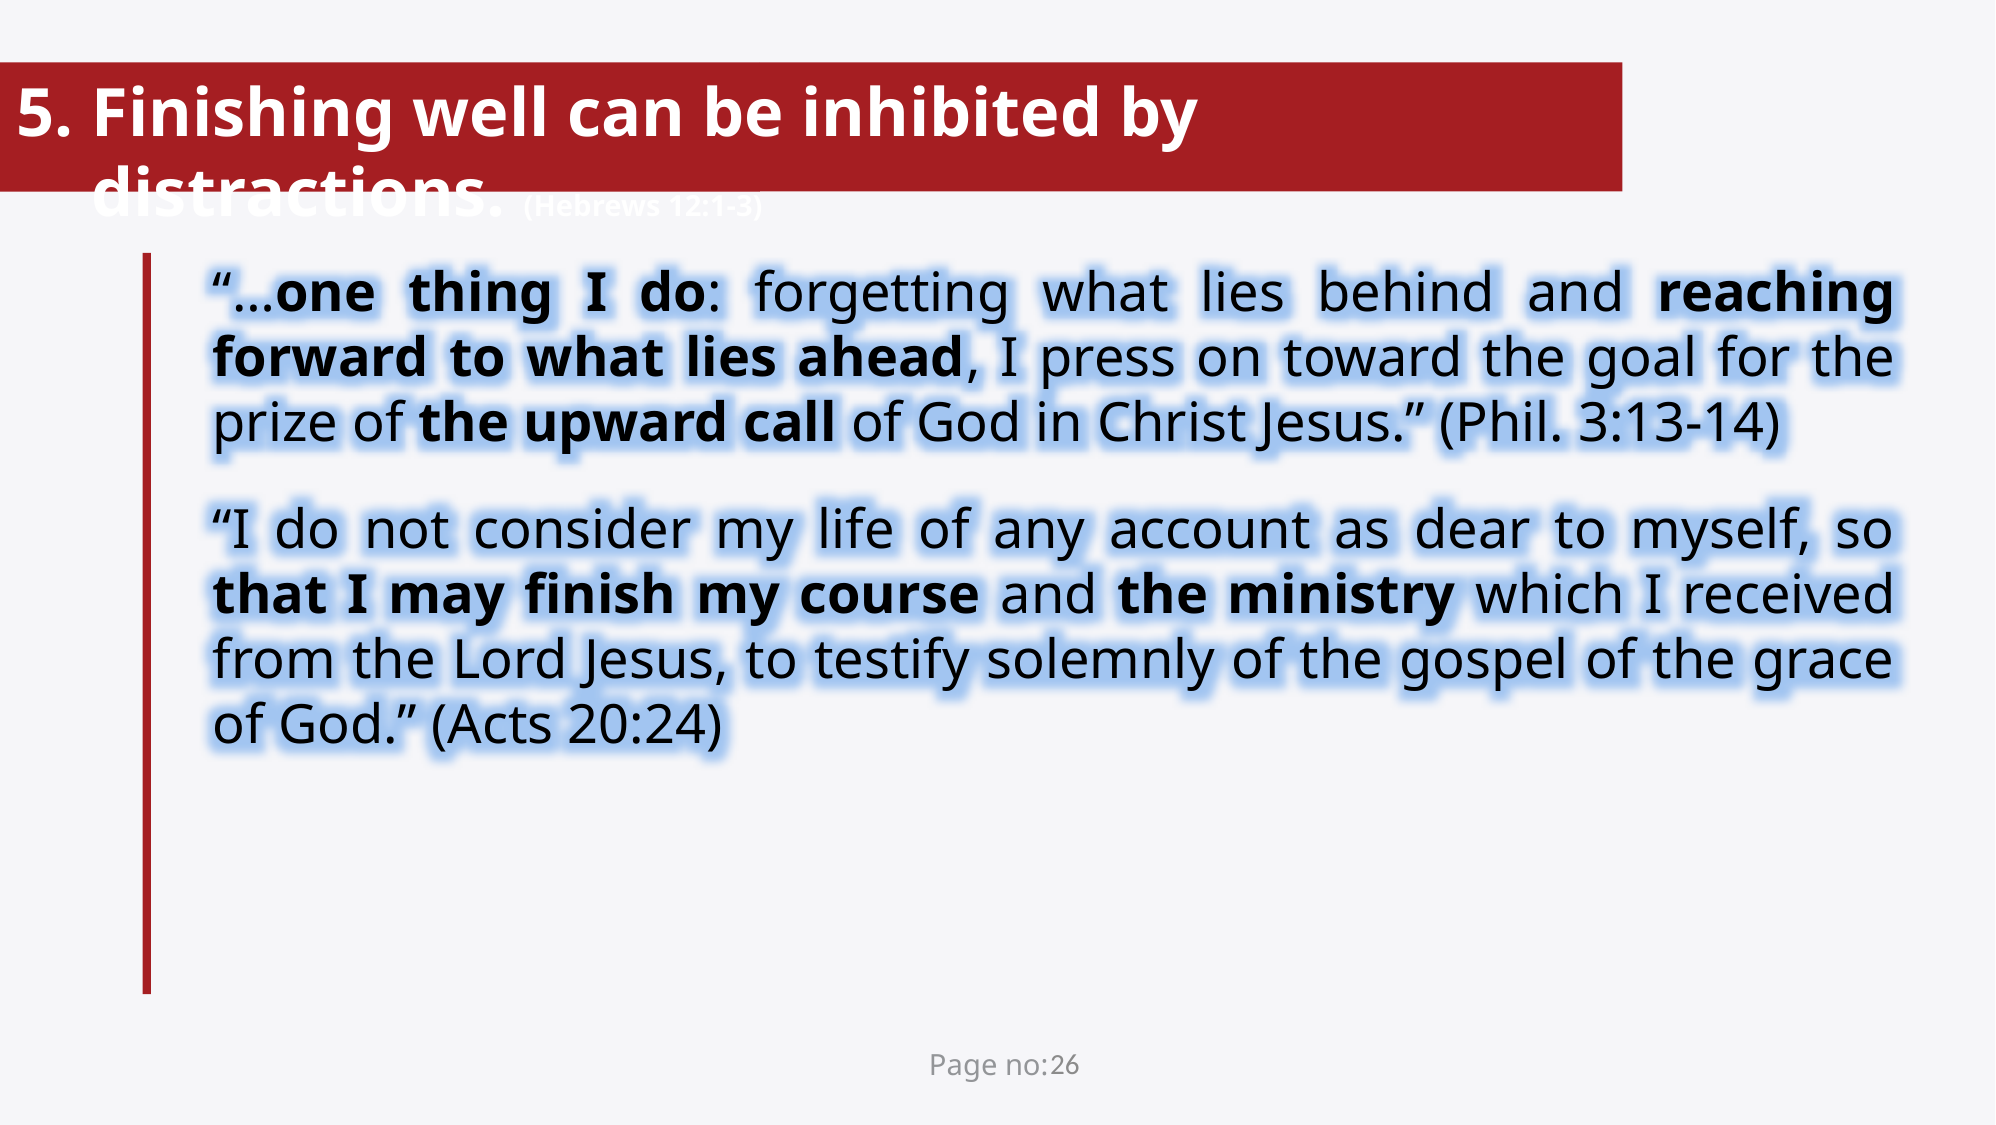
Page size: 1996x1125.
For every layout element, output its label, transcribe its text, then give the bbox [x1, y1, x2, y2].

text_box “…one thing I do: forgetting what lies behind and reaching forward to what lies ahead, I press on toward the goal for the prize of the upward call of God in Christ Jesus.” (Phil. 3:13-14) [198, 249, 1911, 460]
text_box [1, 62, 1623, 194]
text_box “I do not consider my life of any account as dear to myself, so that I may finish my course and the ministry which I received from the Lord Jesus, to testify solemnly of the gospel of the grace of God.” (Acts 20:24) [198, 487, 1911, 762]
